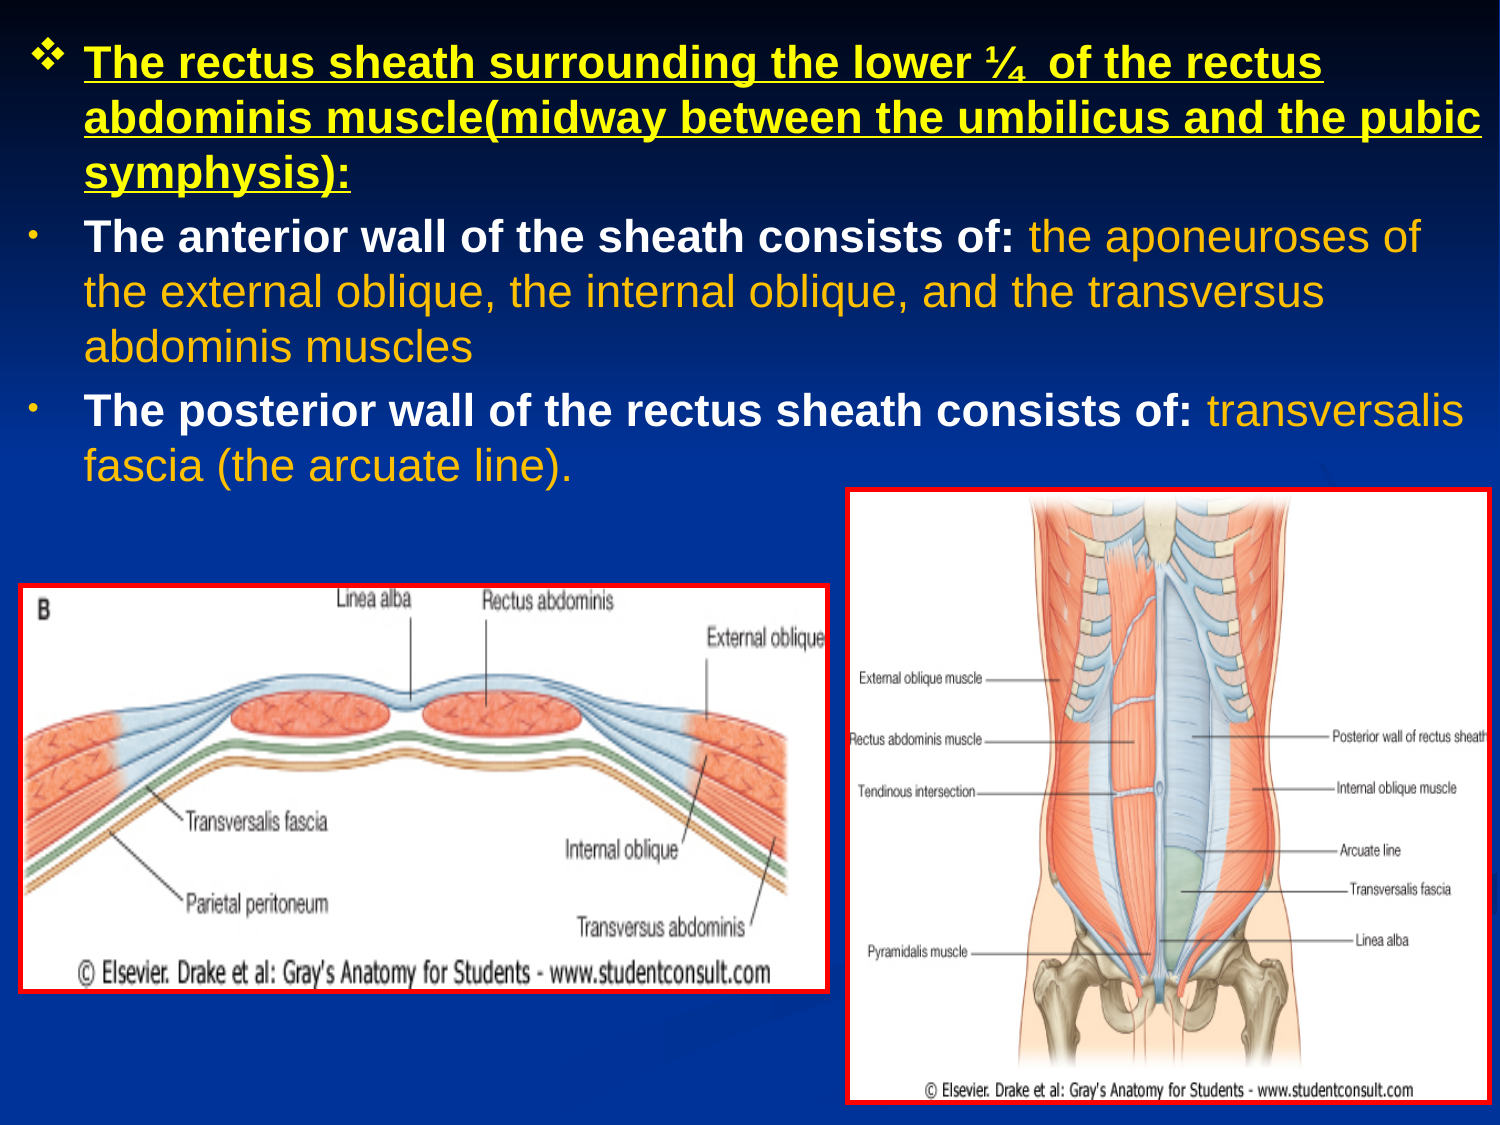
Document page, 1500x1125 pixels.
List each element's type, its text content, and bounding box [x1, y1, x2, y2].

picture [849, 491, 1488, 1101]
list The rectus sheath surrounding the lower ¼ of the rectus abdominis muscle(midway between the umbilicus and the pubic symphysis): The anterior wall of the sheath consists of: the aponeuroses of the external oblique, the internal oblique, and the transversus abdominis muscles The posterior wall of the rectus sheath consists of: transversalis fascia (the arcuate line). [12, 24, 1500, 613]
picture [22, 587, 826, 990]
